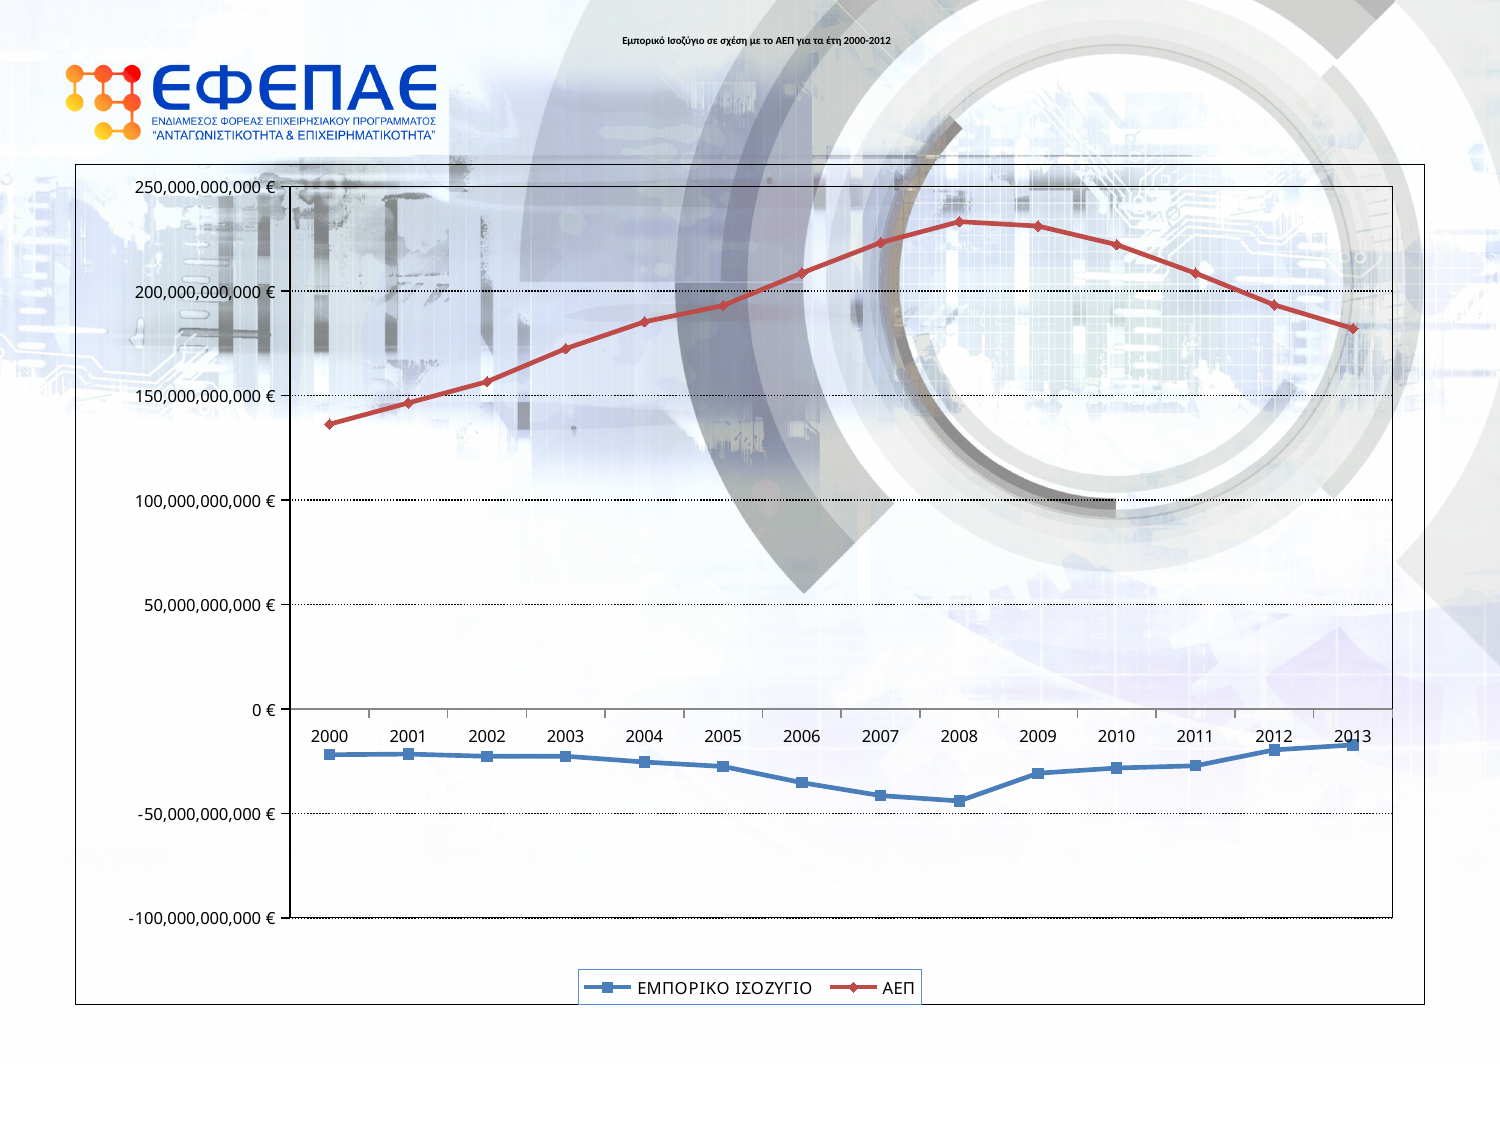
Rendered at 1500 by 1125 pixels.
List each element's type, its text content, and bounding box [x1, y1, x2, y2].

picture [0, 0, 1500, 1125]
title Εμπορικό Ισοζύγιο σε σχέση με το ΑΕΠ για τα έτη 2000-2012 [82, 0, 1432, 84]
chart [74, 163, 1426, 1006]
